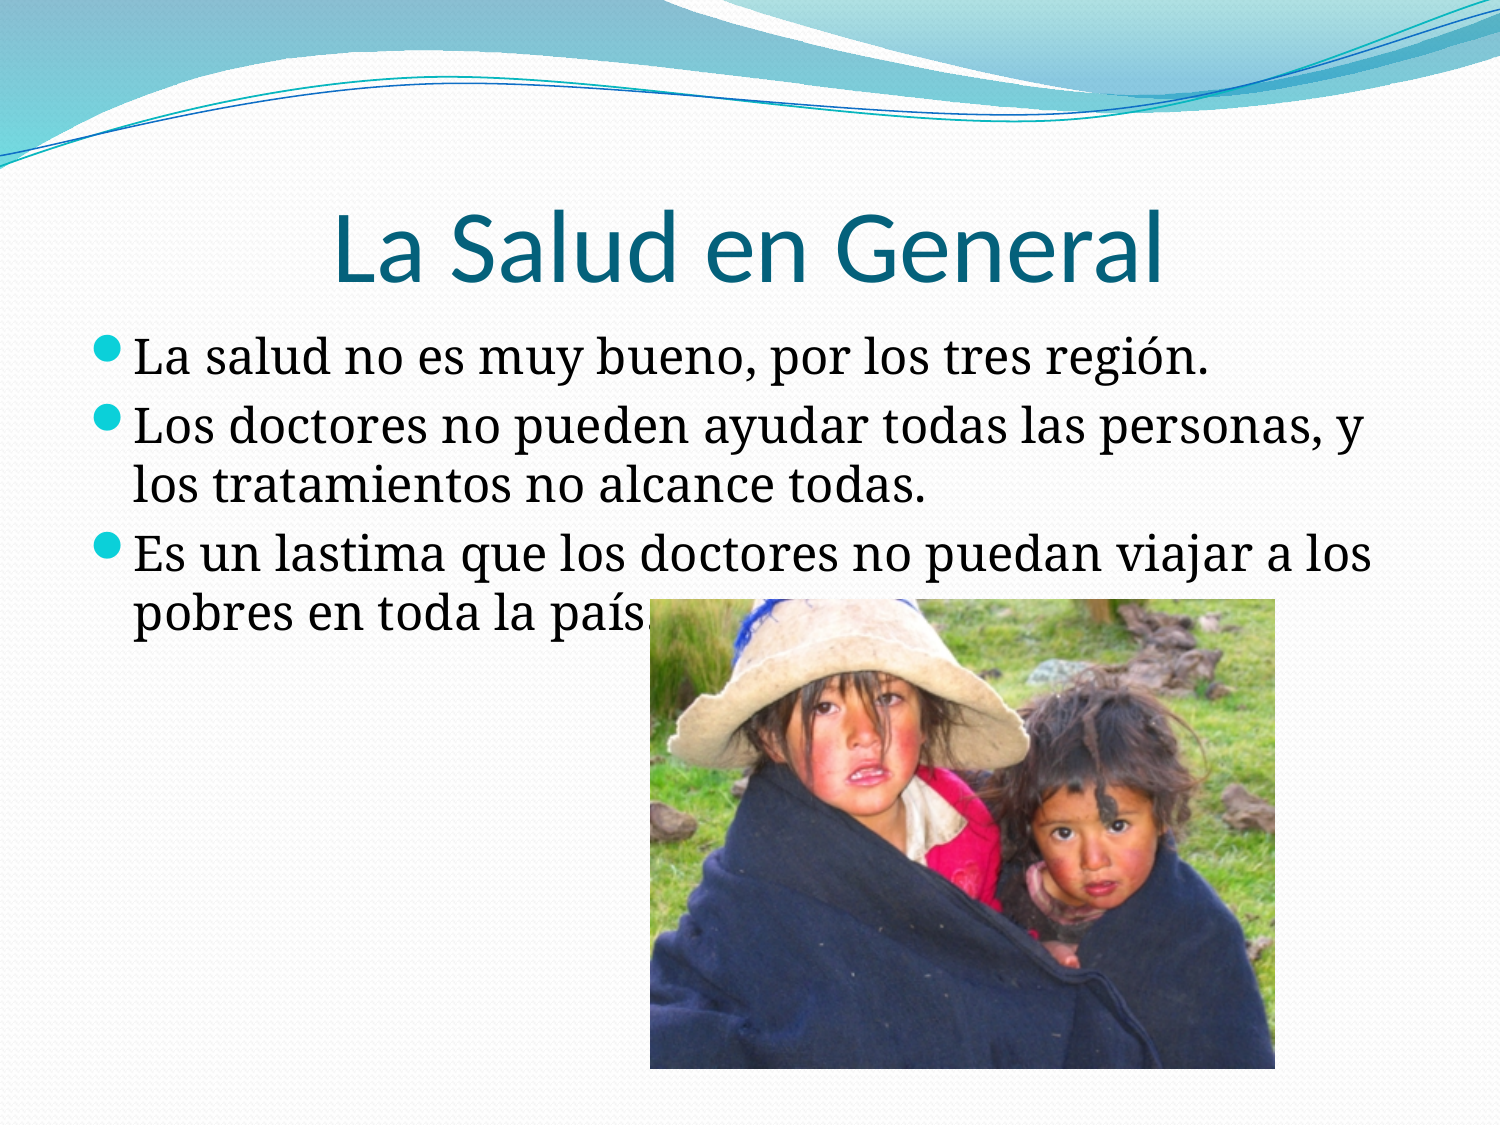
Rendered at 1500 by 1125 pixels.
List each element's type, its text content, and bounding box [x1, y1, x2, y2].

title La Salud en General [75, 115, 1425, 303]
picture [649, 599, 1276, 1069]
list La salud no es muy bueno, por los tres región. Los doctores no pueden ayudar todas las personas, y los tratamientos no alcance todas. Es un lastima que los doctores no puedan viajar a los pobres en toda la país. [75, 317, 1425, 650]
